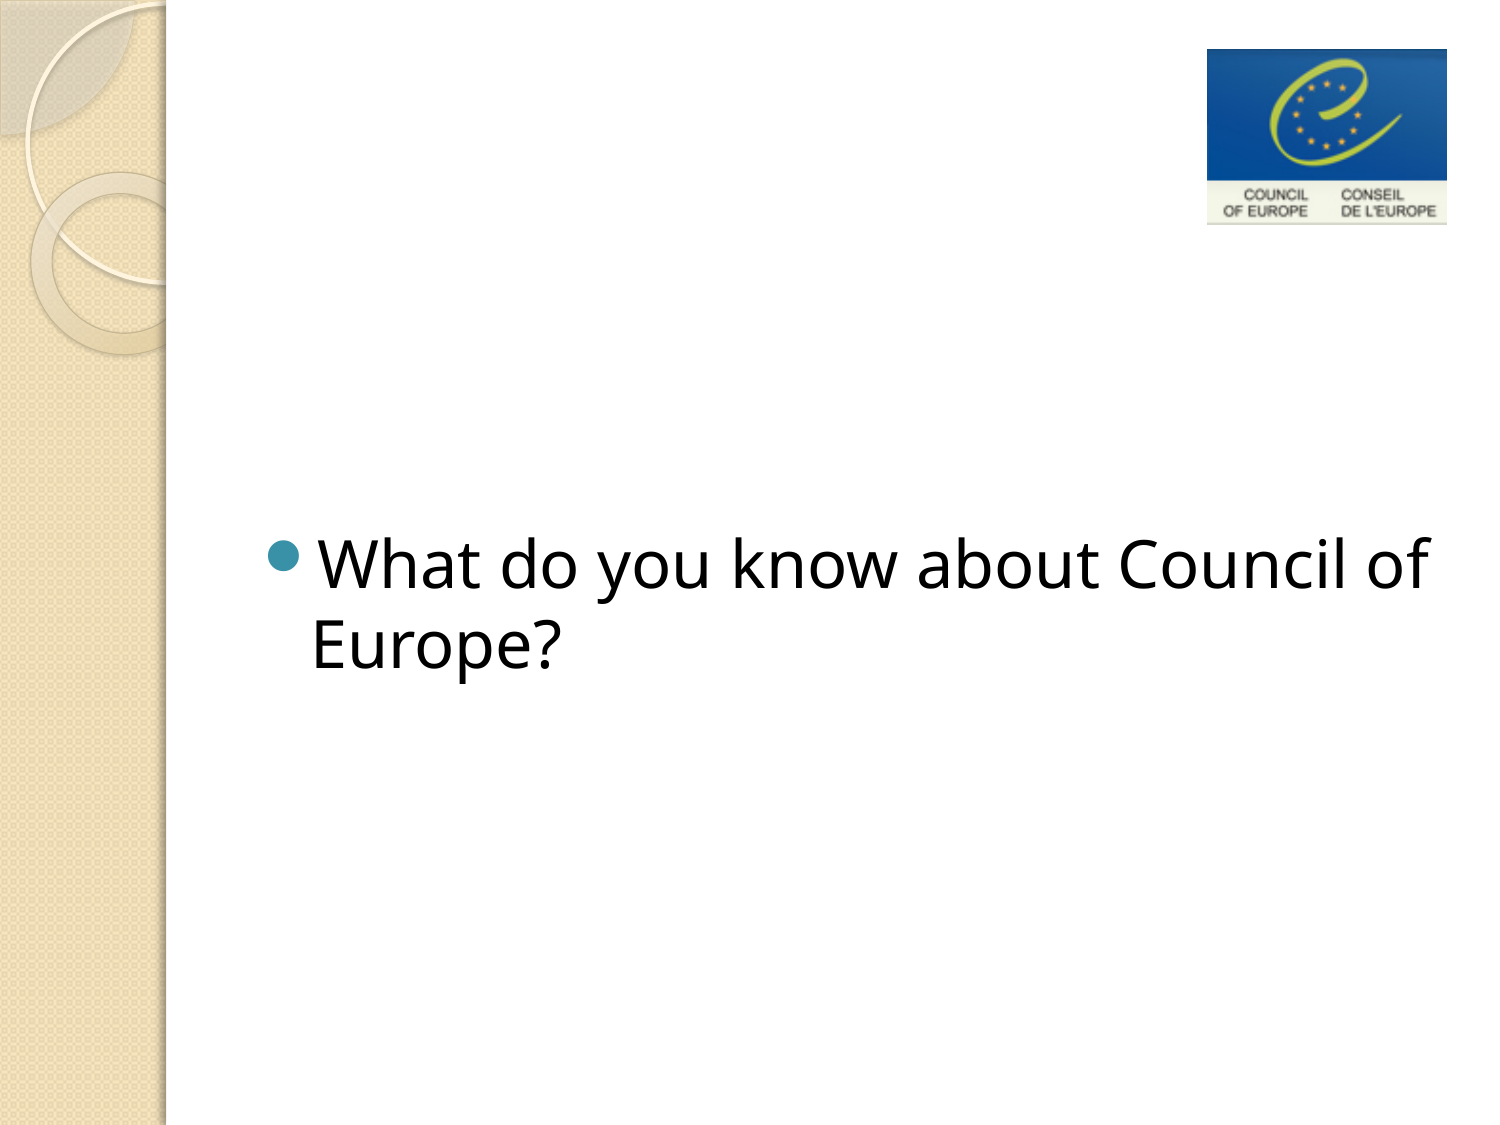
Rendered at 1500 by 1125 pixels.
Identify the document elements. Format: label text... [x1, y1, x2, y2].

list What do you know about Council of Europe? [235, 237, 1466, 1025]
picture [1206, 49, 1447, 226]
